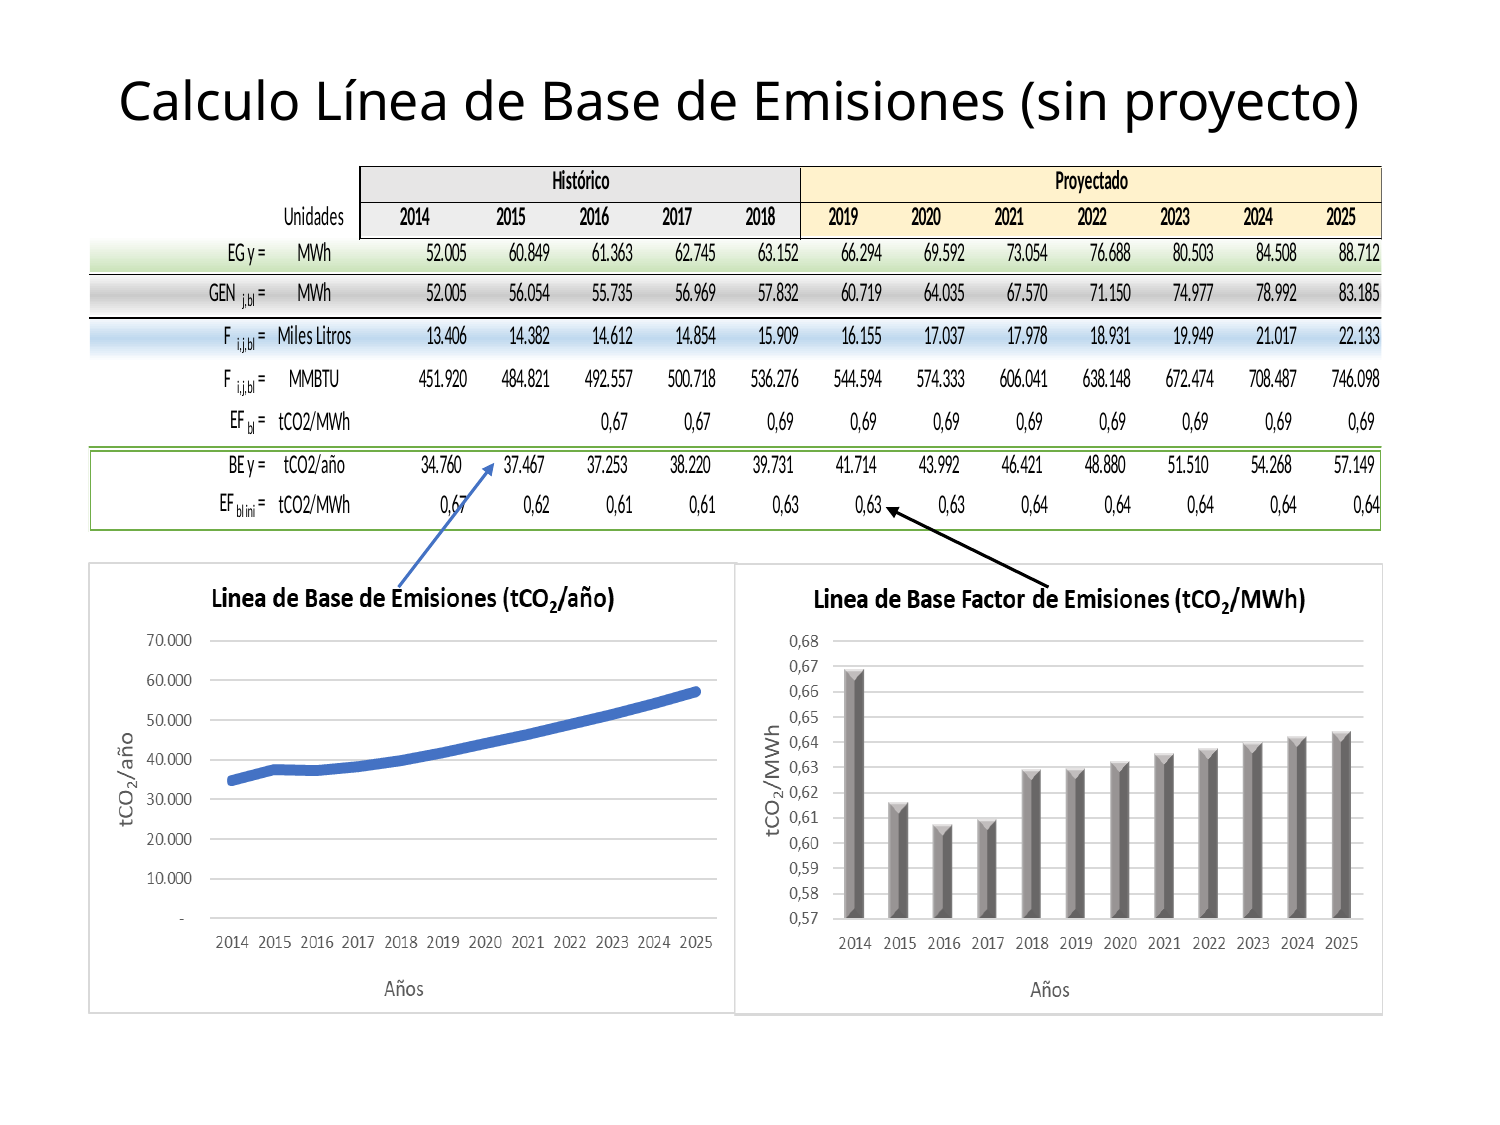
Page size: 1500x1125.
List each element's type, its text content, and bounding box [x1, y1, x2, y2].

title Calculo Línea de Base de Emisiones (sin proyecto) [103, 59, 1397, 148]
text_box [885, 507, 1049, 588]
picture [88, 562, 1383, 1016]
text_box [398, 462, 495, 588]
picture [88, 165, 1383, 533]
